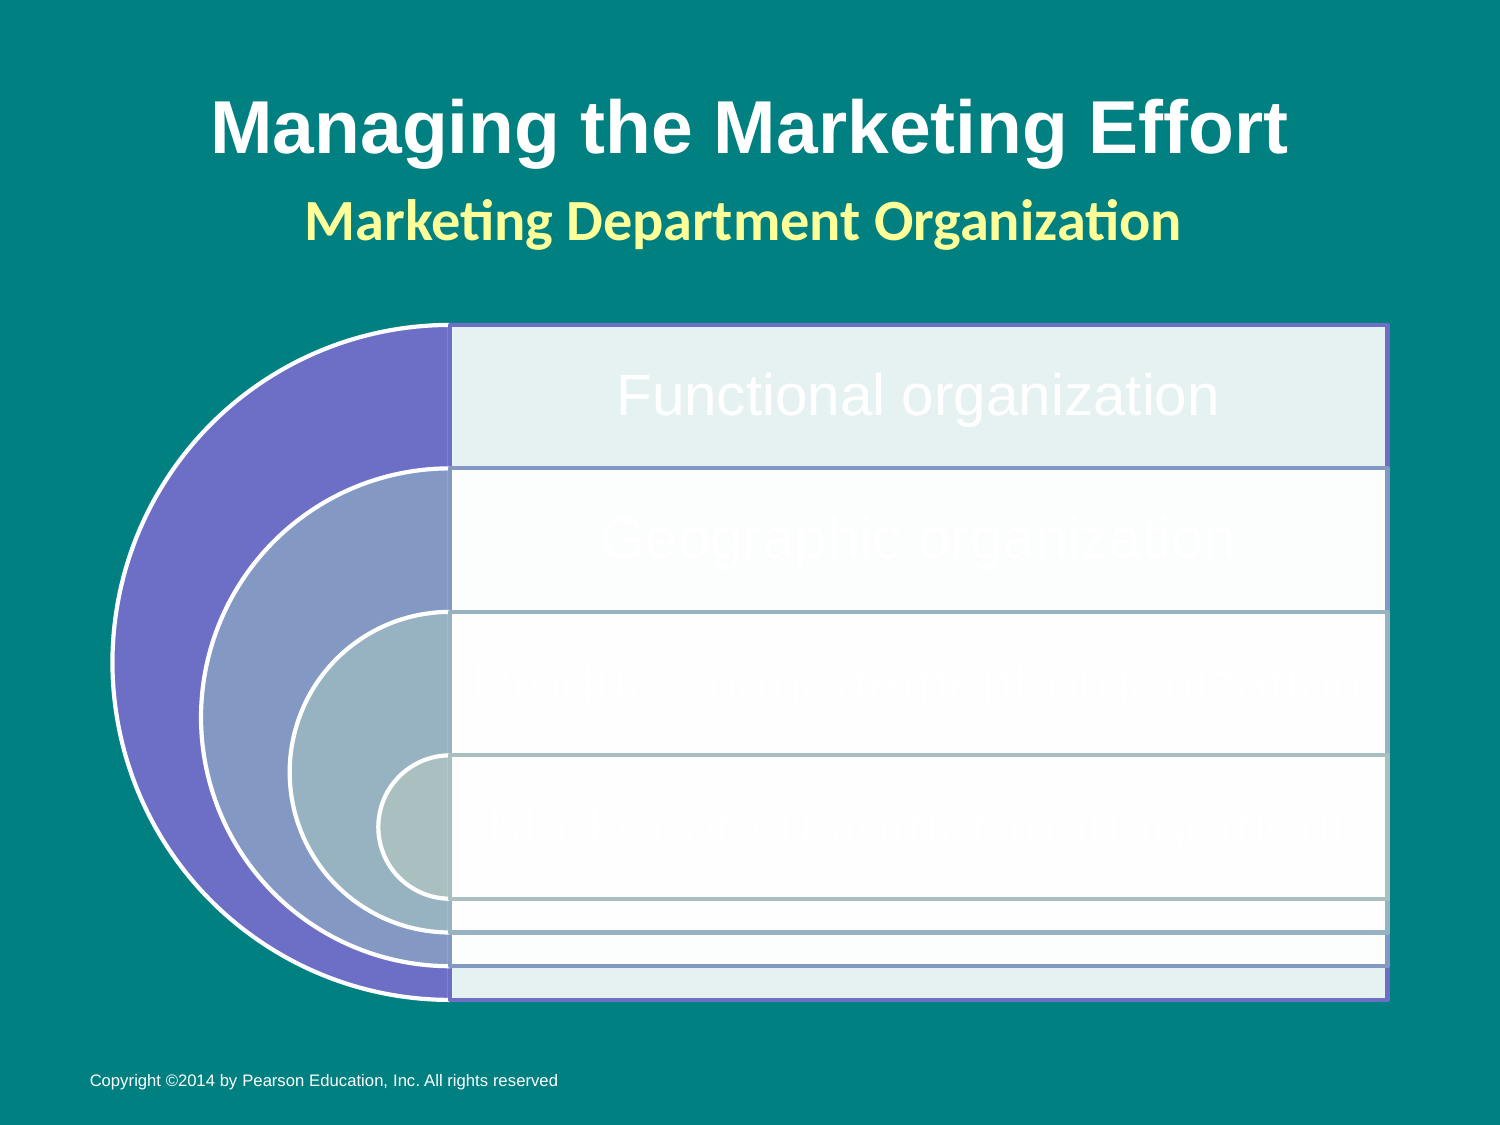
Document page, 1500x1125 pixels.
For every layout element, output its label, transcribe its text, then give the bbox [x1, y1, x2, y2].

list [112, 324, 1388, 1001]
text_box Copyright ©2014 by Pearson Education, Inc. All rights reserved [74, 1062, 825, 1098]
list Marketing Department Organization [162, 174, 1338, 238]
title Managing the Marketing Effort [112, 37, 1388, 226]
